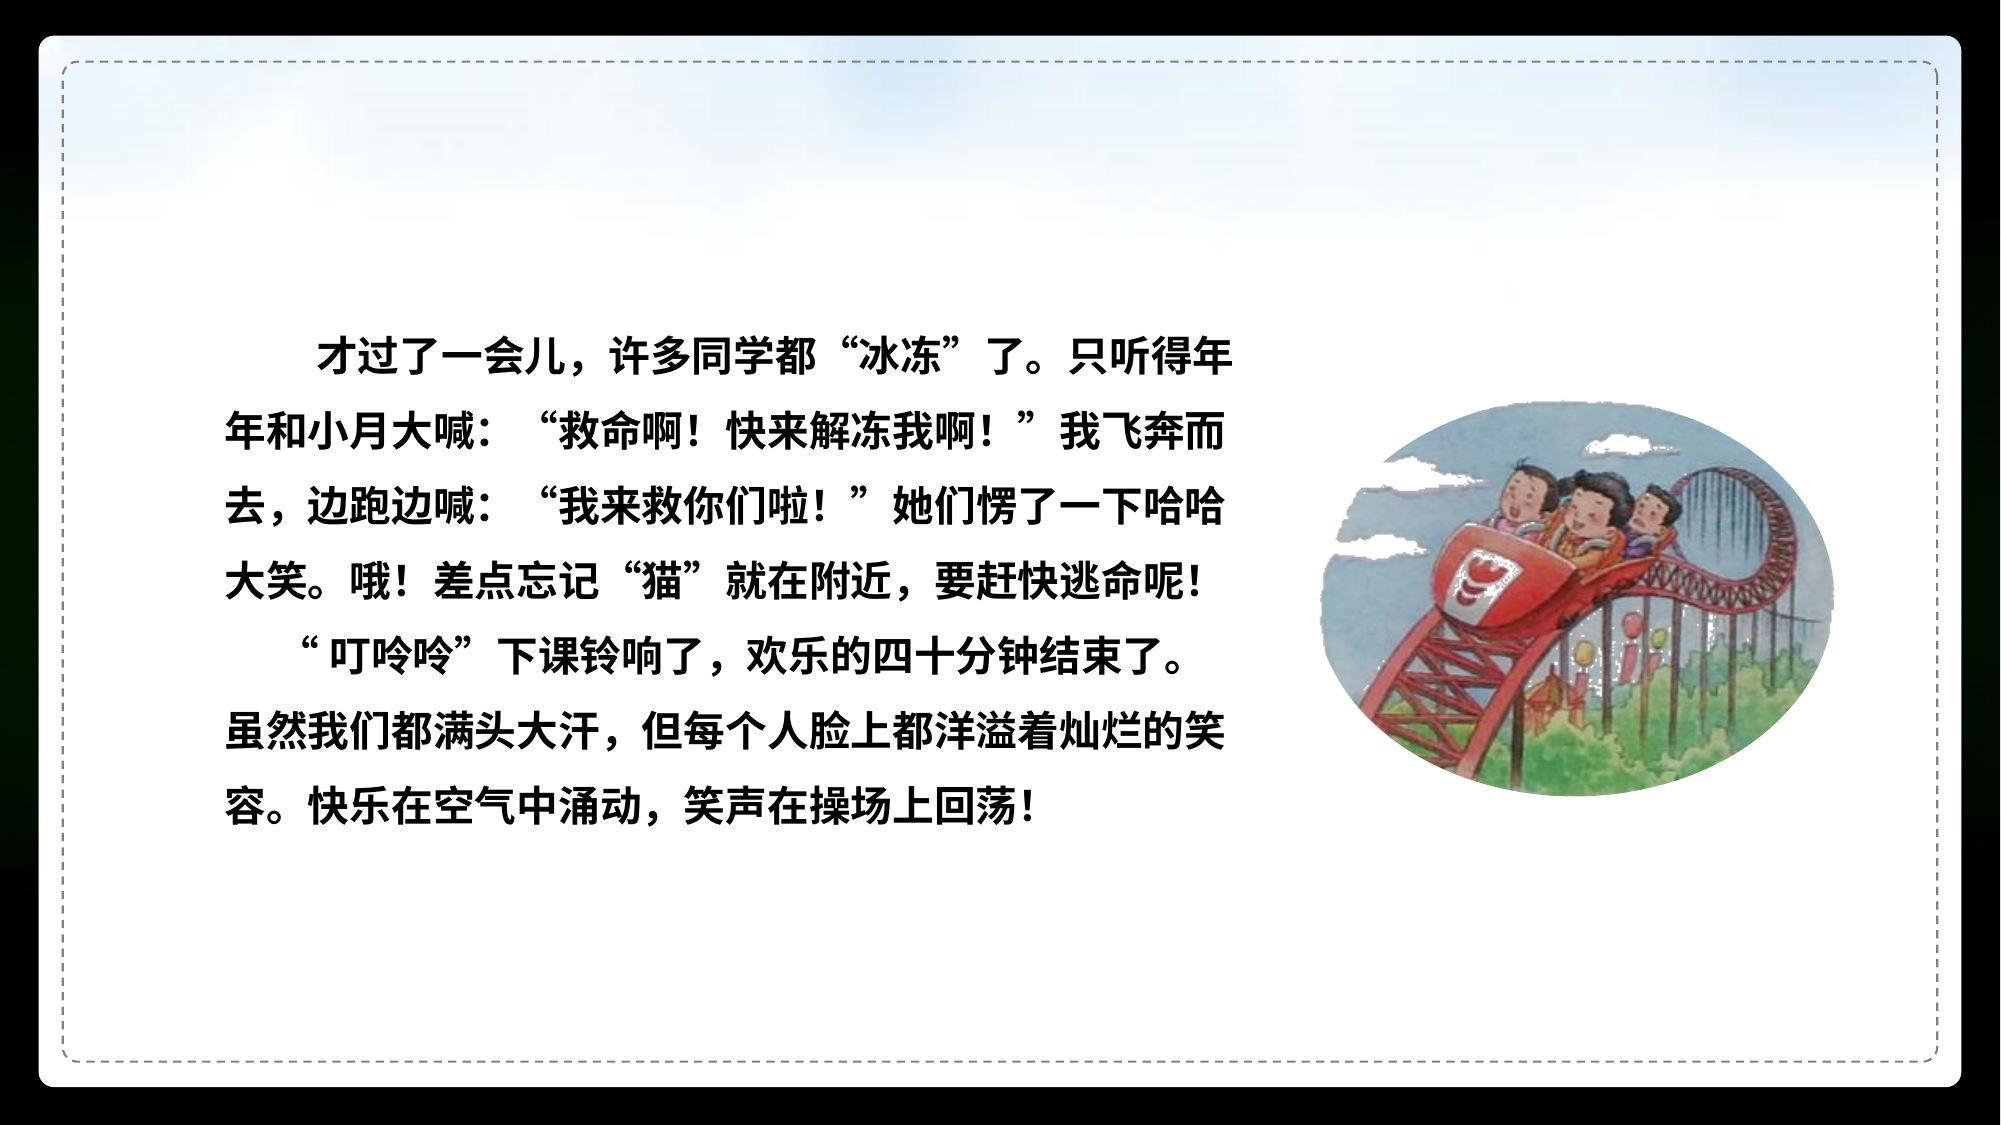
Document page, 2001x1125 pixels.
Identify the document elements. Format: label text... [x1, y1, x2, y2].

picture [0, 0, 2001, 1125]
text_box 才过了一会儿，许多同学都“冰冻”了。只听得年年和小月大喊：“救命啊！快来解冻我啊！”我飞奔而去，边跑边喊：“我来救你们啦！”她们愣了一下哈哈大笑。哦！差点忘记“猫”就在附近，要赶快逃命呢！ “叮呤呤”下课铃响了，欢乐的四十分钟结束了。虽然我们都满头大汗，但每个人脸上都洋溢着灿烂的笑容。快乐在空气中涌动，笑声在操场上回荡！ [209, 247, 1254, 837]
